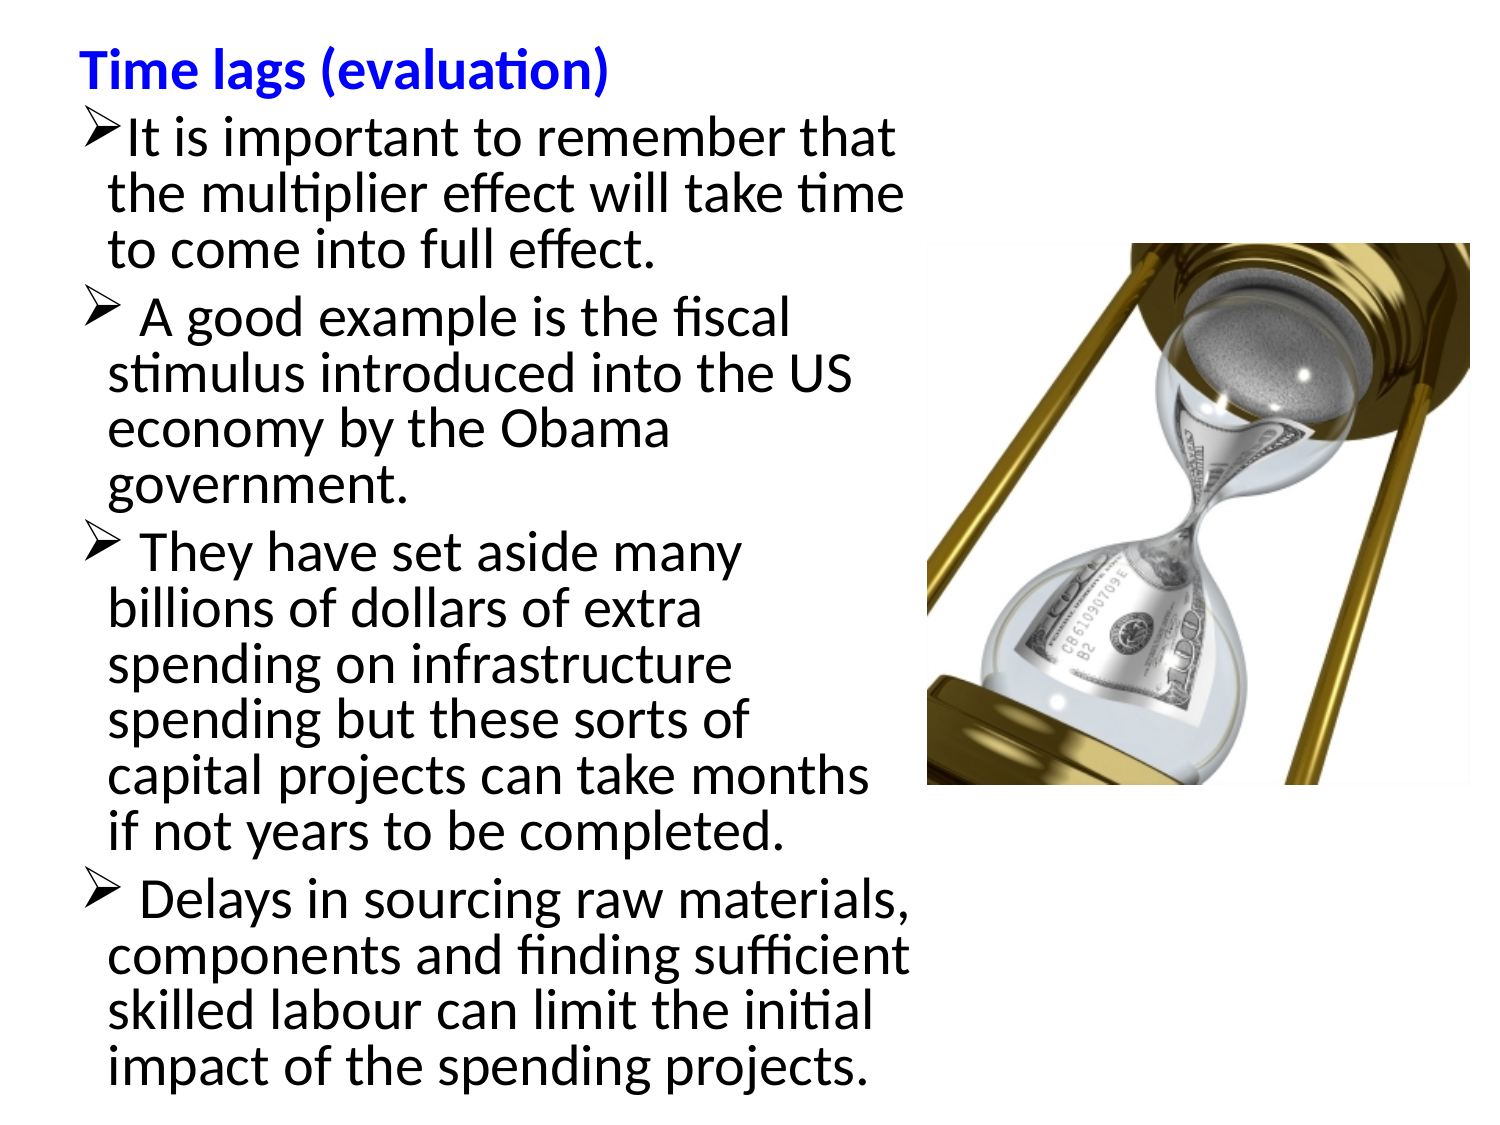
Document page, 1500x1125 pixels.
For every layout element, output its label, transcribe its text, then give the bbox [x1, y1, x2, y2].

picture [926, 243, 1470, 785]
subtitle Time lags (evaluation) It is important to remember that the multiplier effect will take time to come into full effect. A good example is the fiscal stimulus introduced into the US economy by the Obama government. They have set aside many billions of dollars of extra spending on infrastructure spending but these sorts of capital projects can take months if not years to be completed. Delays in sourcing raw materials, components and finding sufficient skilled labour can limit the initial impact of the spending projects. [64, 37, 928, 1125]
